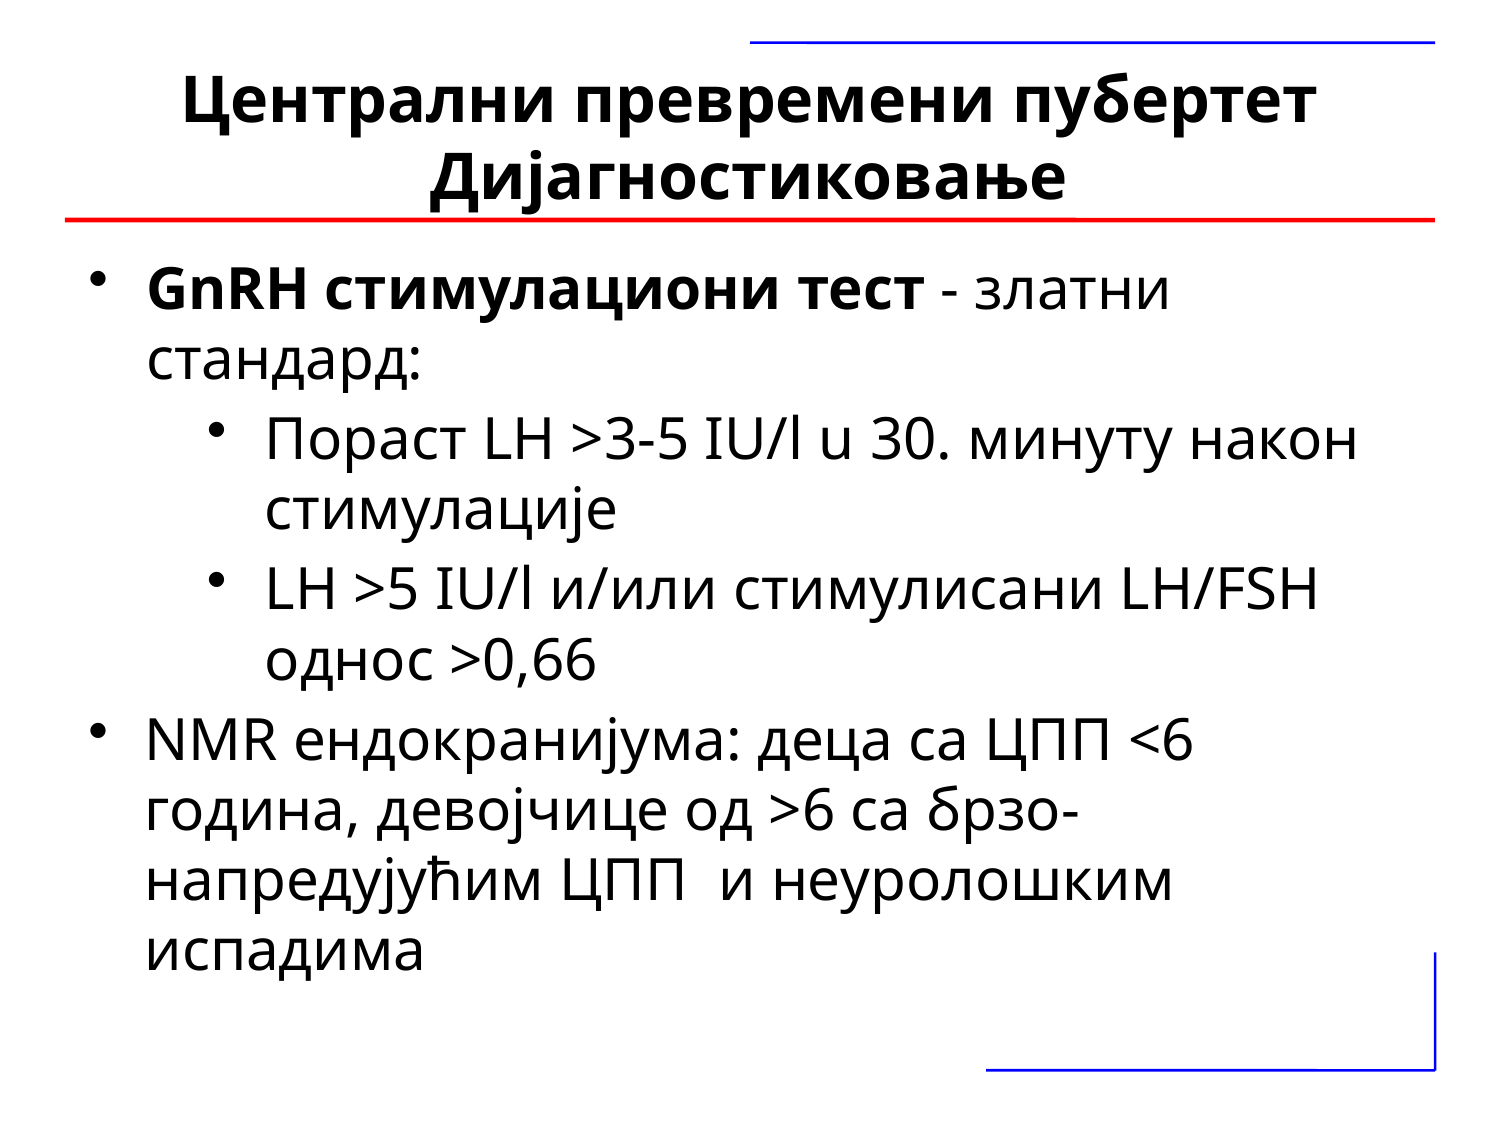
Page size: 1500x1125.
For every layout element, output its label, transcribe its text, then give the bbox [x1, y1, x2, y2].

title Централни превремени пубертет Дијагностиковање [74, 101, 1424, 221]
list GnRH стимулациони тест - златни стандард: Пораст LH >3-5 IU/l u 30. минуту након стимулације LH >5 IU/l и/или стимулисани LH/FSH однос >0,66 NMR ендокранијума: деца са ЦПП <6 година, девојчице од >6 са брзо-напредујућим ЦПП и неуролошким испадима [73, 243, 1436, 968]
